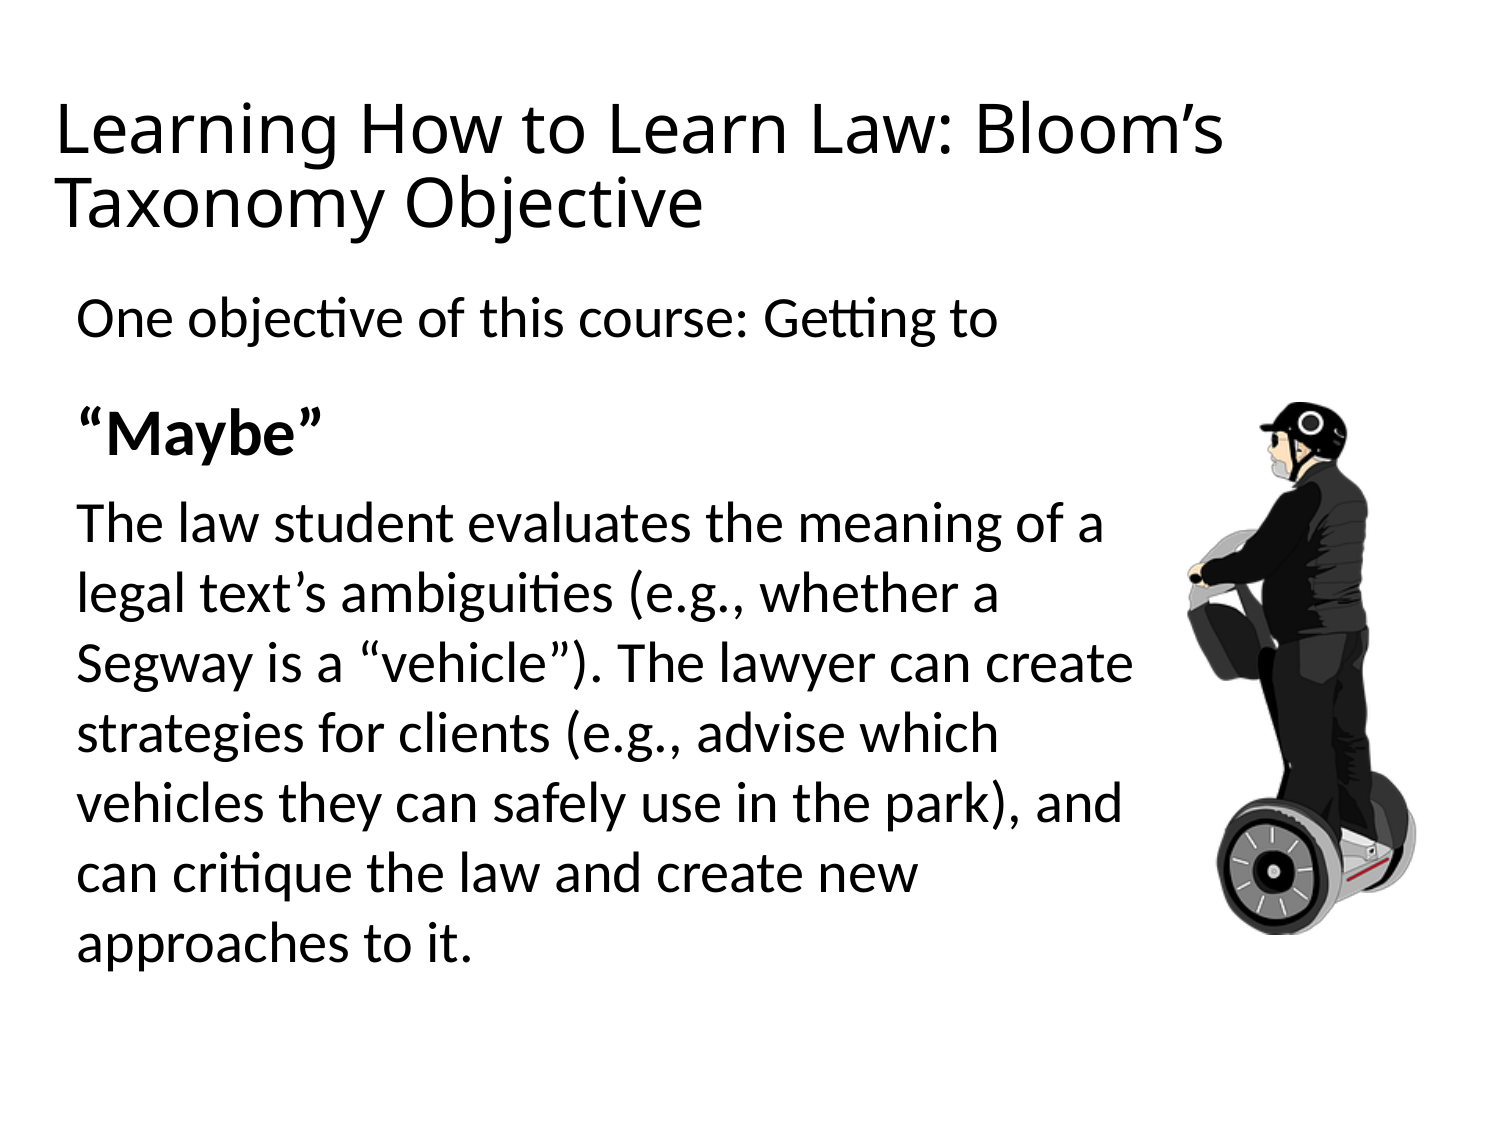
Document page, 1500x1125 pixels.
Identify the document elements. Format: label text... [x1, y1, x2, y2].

title Learning How to Learn Law: Bloom’s Taxonomy Objective [38, 59, 1435, 278]
picture [1168, 402, 1435, 935]
list One objective of this course: Getting to “Maybe” The law student evaluates the meaning of a legal text’s ambiguities (e.g., whether a Segway is a “vehicle”). The lawyer can create strategies for clients (e.g., advise which vehicles they can safely use in the park), and can critique the law and create new approaches to it. [61, 235, 1199, 1008]
